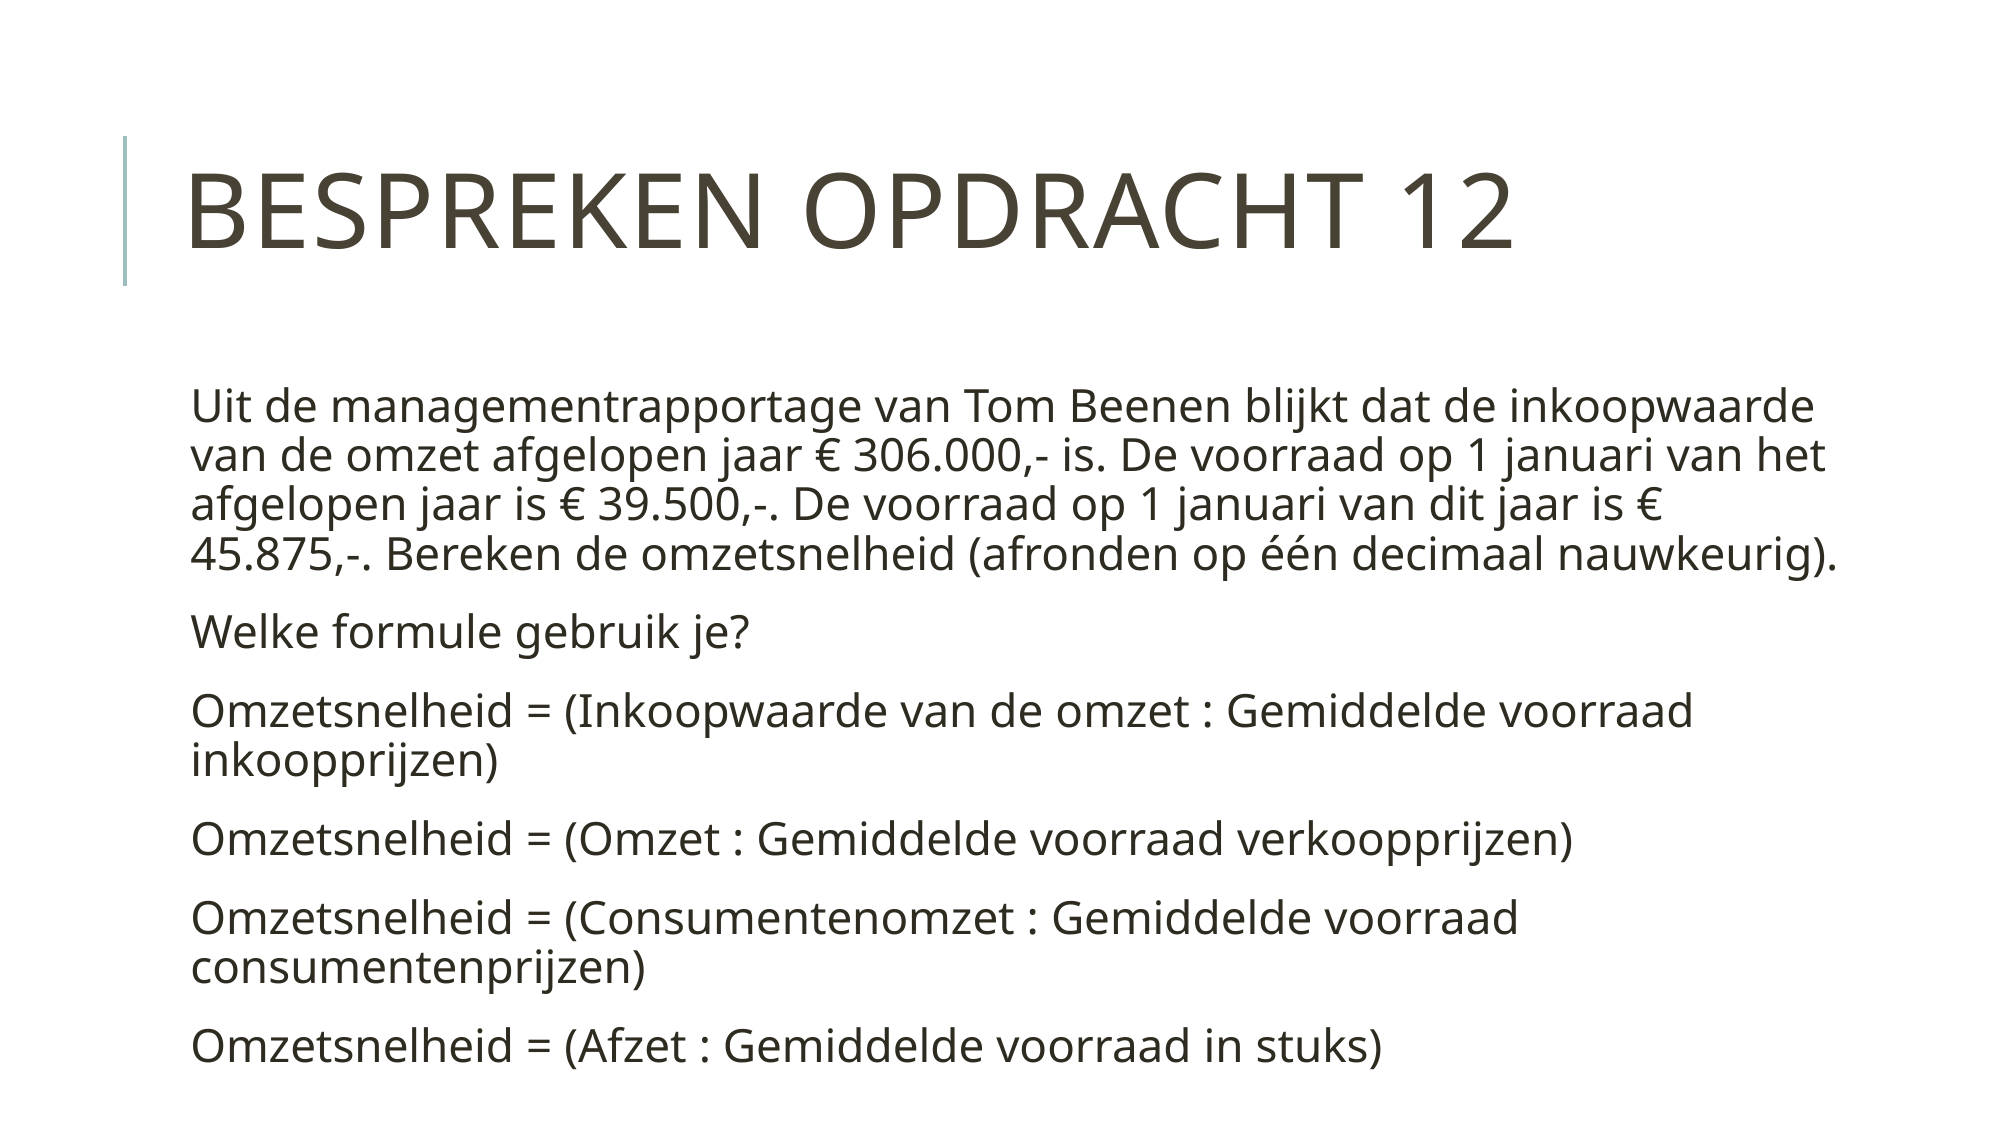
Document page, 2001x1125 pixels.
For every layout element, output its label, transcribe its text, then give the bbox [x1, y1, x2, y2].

title Bespreken opdracht 12 [168, 96, 1763, 342]
list Uit de managementrapportage van Tom Beenen blijkt dat de inkoopwaarde van de omzet afgelopen jaar € 306.000,- is. De voorraad op 1 januari van het afgelopen jaar is € 39.500,-. De voorraad op 1 januari van dit jaar is € 45.875,-. Bereken de omzetsnelheid (afronden op één decimaal nauwkeurig). Welke formule gebruik je? Omzetsnelheid = (Inkoopwaarde van de omzet : Gemiddelde voorraad inkoopprijzen) Omzetsnelheid = (Omzet : Gemiddelde voorraad verkoopprijzen) Omzetsnelheid = (Consumentenomzet : Gemiddelde voorraad consumentenprijzen) Omzetsnelheid = (Afzet : Gemiddelde voorraad in stuks) [168, 375, 1865, 1035]
